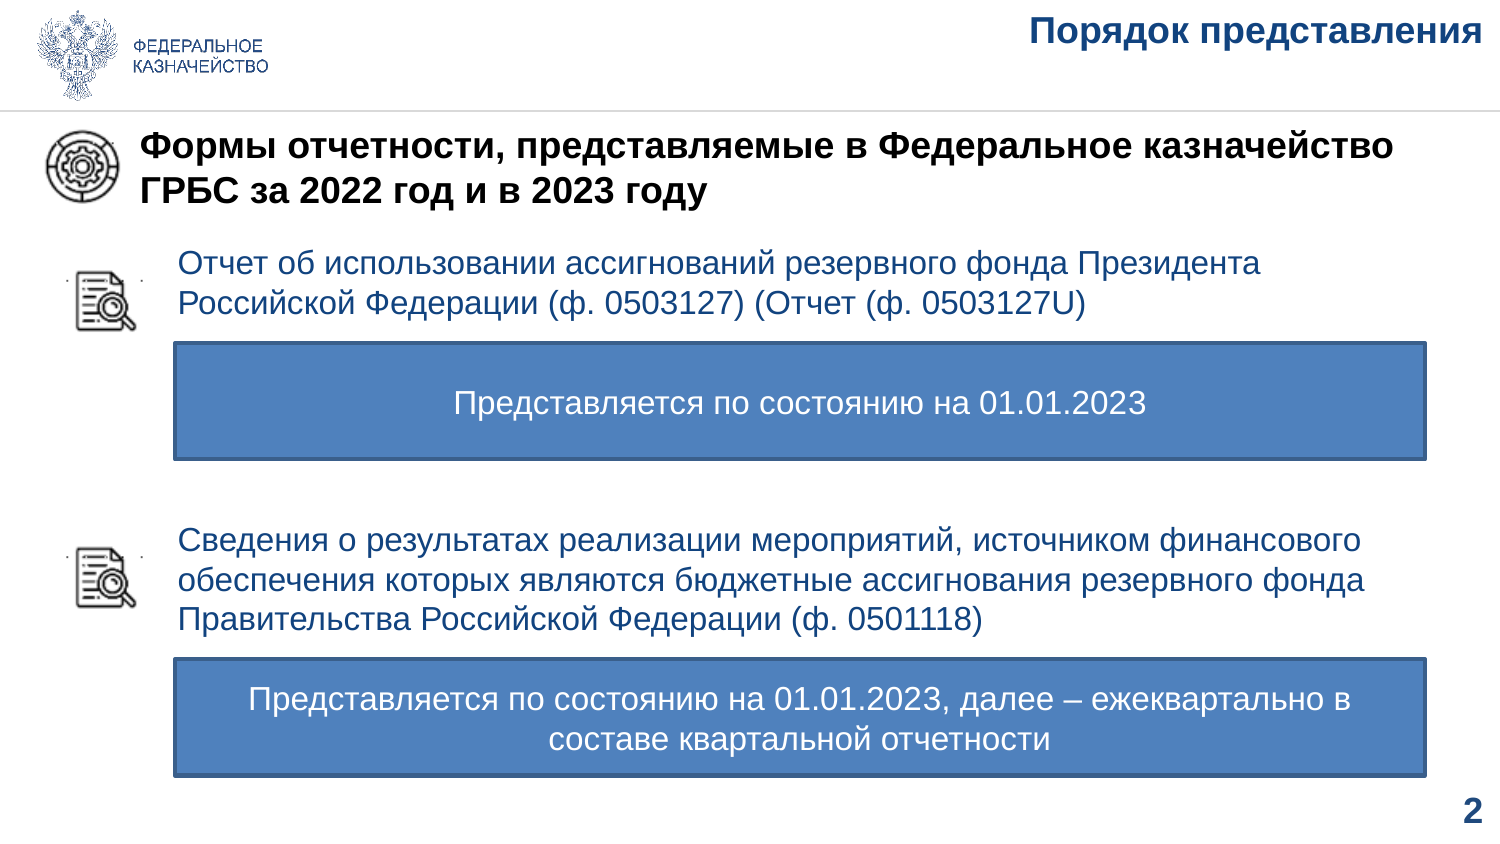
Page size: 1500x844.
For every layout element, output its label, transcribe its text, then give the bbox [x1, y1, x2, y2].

picture [39, 127, 125, 208]
picture [62, 259, 146, 344]
title Порядок представления [771, 5, 1484, 96]
picture [37, 10, 268, 101]
text_box Формы отчетности, представляемые в Федеральное казначейство ГРБС за 2022 год и в 2023 году [125, 114, 1425, 219]
text_box Сведения о результатах реализации мероприятий, источником финансового обеспечения которых являются бюджетные ассигнования резервного фонда Правительства Российской Федерации (ф. 0501118) [162, 510, 1457, 645]
text_box Отчет об использовании ассигнований резервного фонда Президента Российской Федерации (ф. 0503127) (Отчет (ф. 0503127U) [162, 233, 1449, 329]
slide_number 2 [1138, 786, 1484, 831]
picture [62, 536, 146, 620]
text_box Представляется по состоянию на 01.01.2023 [173, 341, 1427, 461]
text_box Представляется по состоянию на 01.01.2023, далее – ежеквартально в составе квартальной отчетности [173, 657, 1427, 778]
